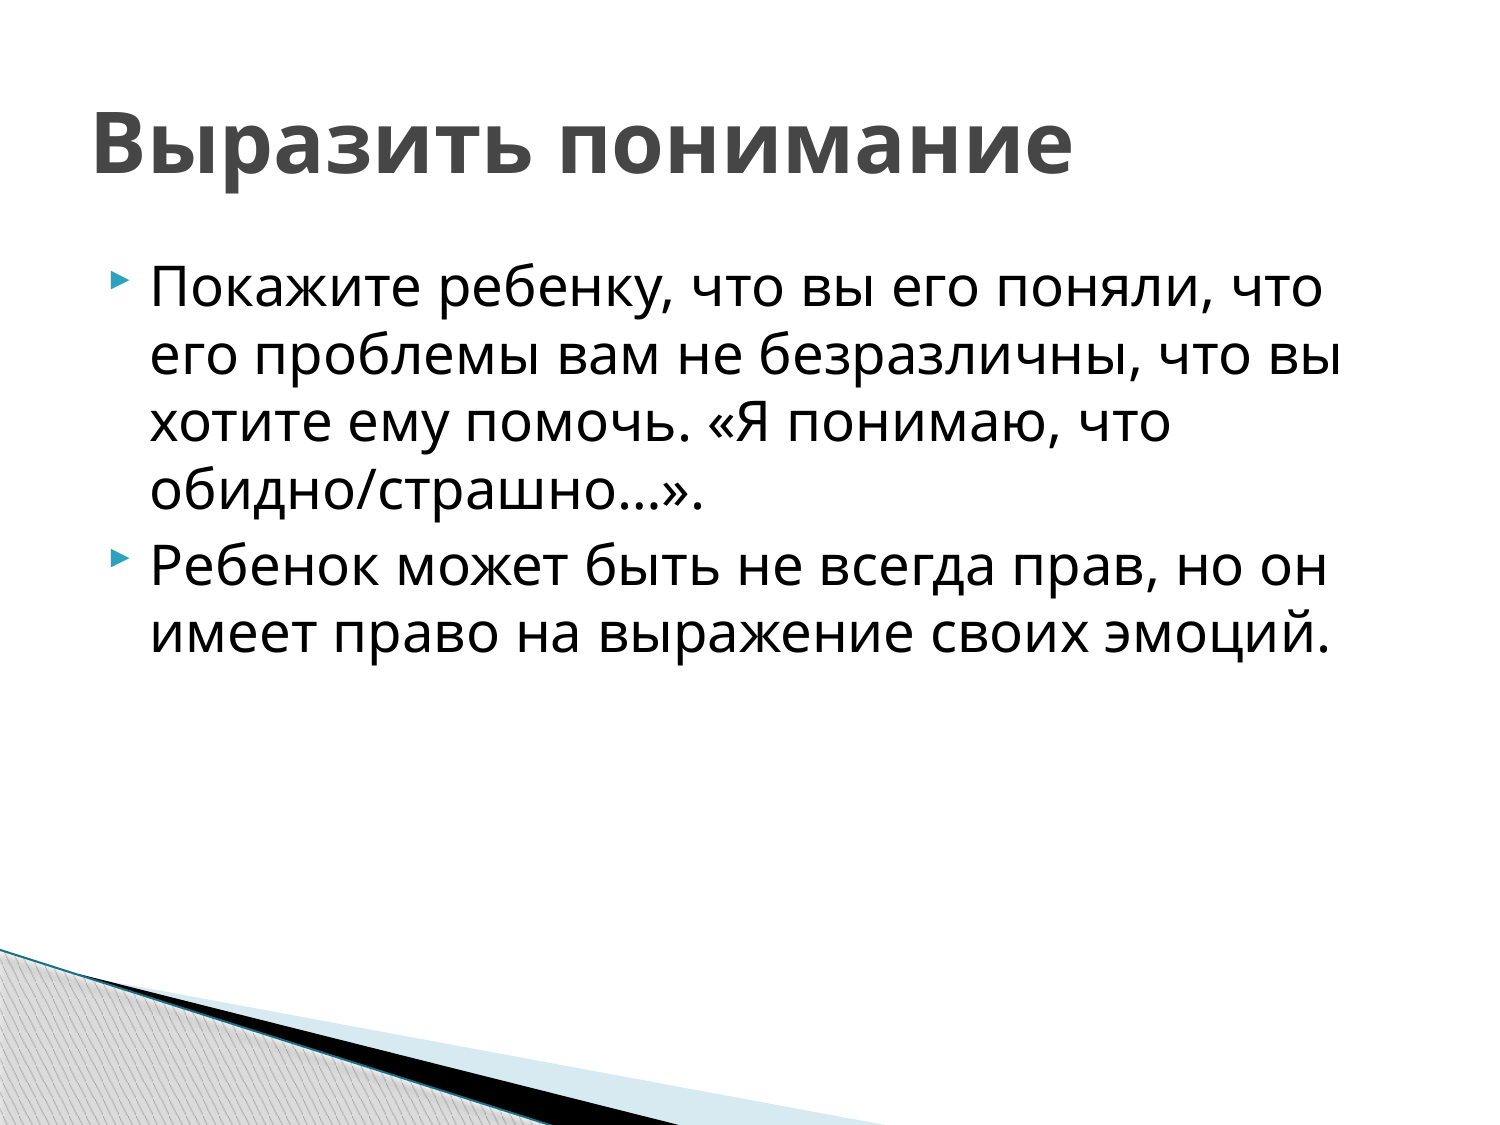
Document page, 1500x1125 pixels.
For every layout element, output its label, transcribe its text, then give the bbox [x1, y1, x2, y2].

list Покажите ребенку, что вы его поняли, что его проблемы вам не безразличны, что вы хотите ему помочь. «Я понимаю, что обидно/страшно…». Ребенок может быть не всегда прав, но он имеет право на выражение своих эмоций. [75, 243, 1425, 986]
title Выразить понимание [75, 45, 1425, 233]
